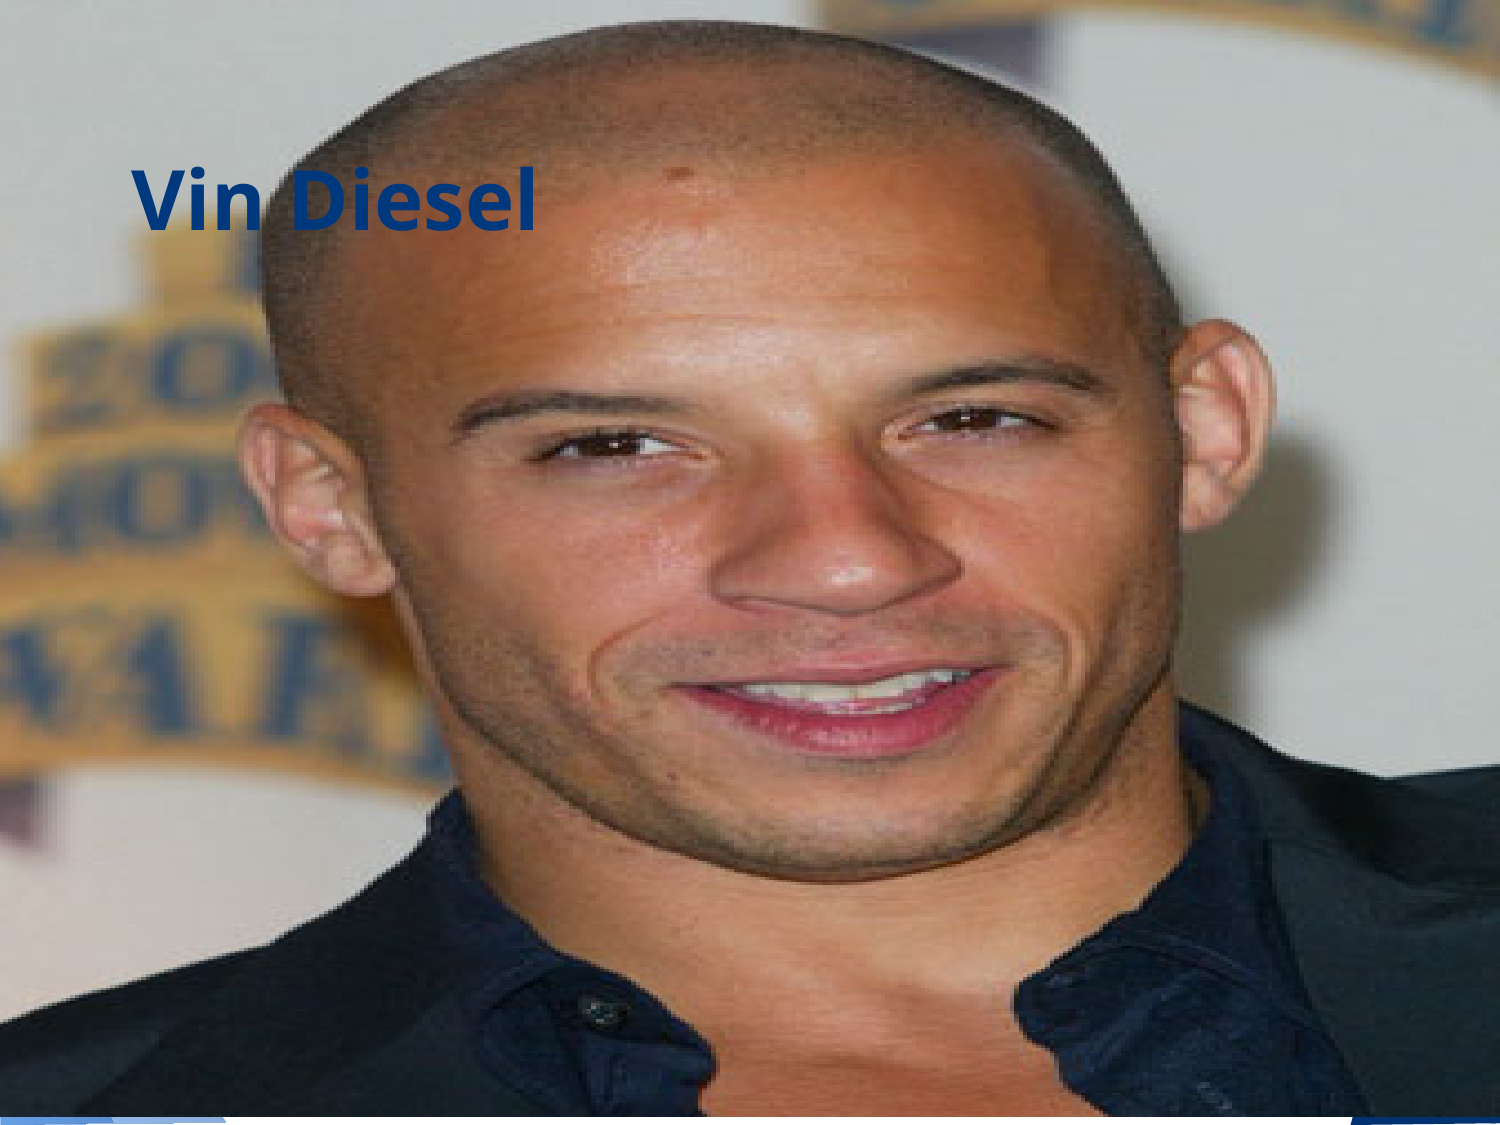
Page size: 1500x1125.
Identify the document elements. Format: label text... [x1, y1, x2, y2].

title Vin Diesel [75, 45, 1425, 263]
text_box [0, 0, 1500, 1117]
